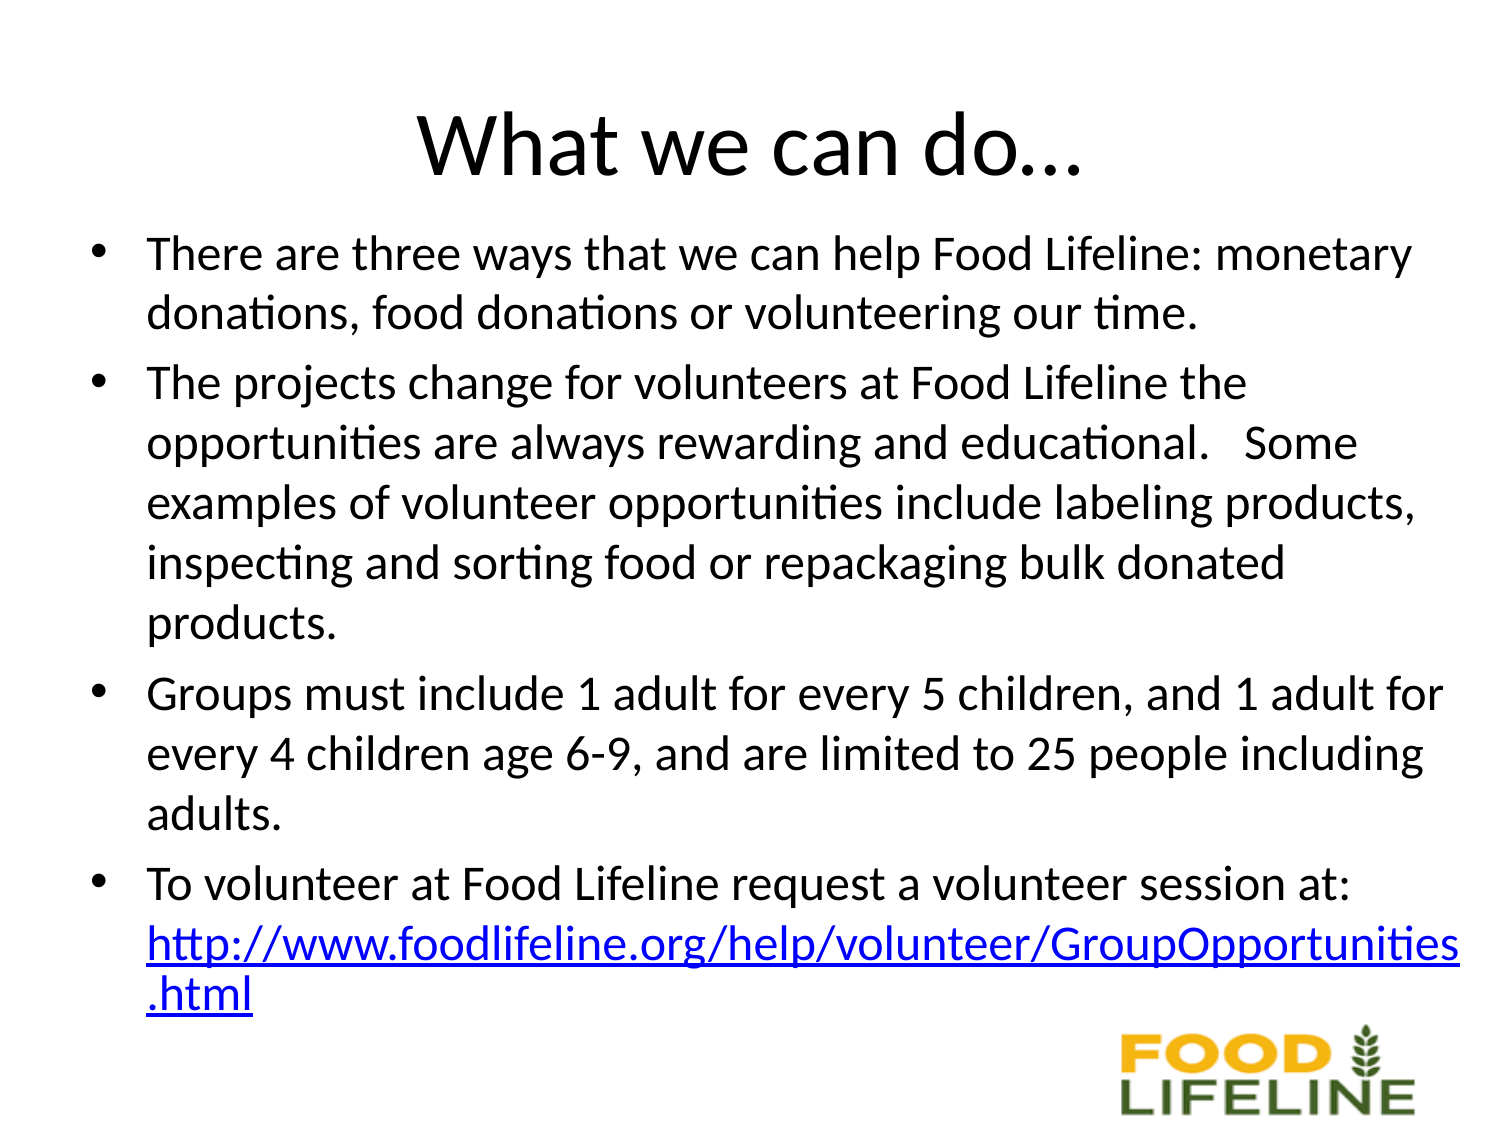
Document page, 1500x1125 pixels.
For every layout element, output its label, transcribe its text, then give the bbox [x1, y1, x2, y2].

picture [1120, 995, 1417, 1117]
list There are three ways that we can help Food Lifeline: monetary donations, food donations or volunteering our time. The projects change for volunteers at Food Lifeline the opportunities are always rewarding and educational. Some examples of volunteer opportunities include labeling products, inspecting and sorting food or repackaging bulk donated products. Groups must include 1 adult for every 5 children, and 1 adult for every 4 children age 6-9, and are limited to 25 people including adults. To volunteer at Food Lifeline request a volunteer session at: http://www.foodlifeline.org/help/volunteer/GroupOpportunities.html [75, 212, 1475, 955]
title What we can do… [75, 45, 1425, 212]
